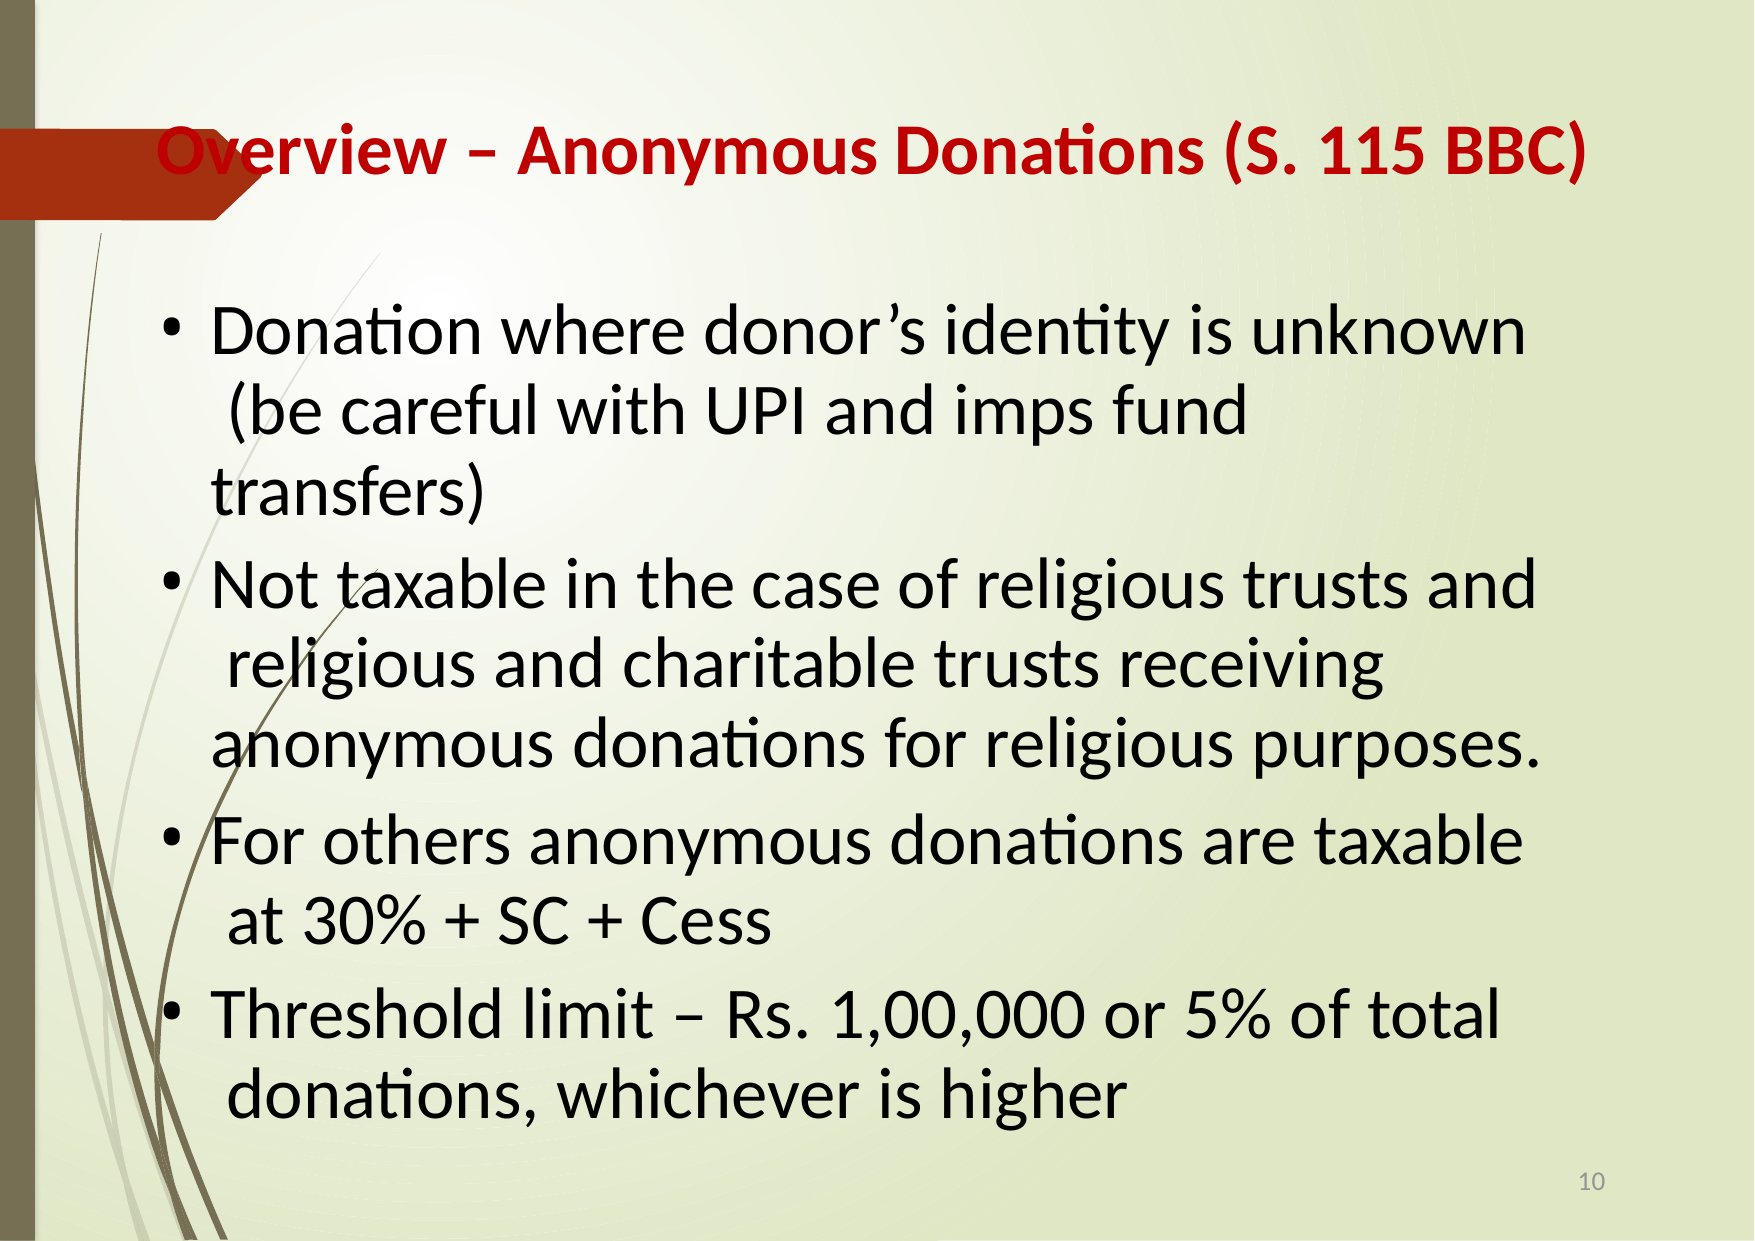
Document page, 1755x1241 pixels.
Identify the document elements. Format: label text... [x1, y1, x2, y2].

text_box Overview – Anonymous Donations (S. 115 BBC) Donation where donor’s identity is unknown (be careful with UPI and imps fund transfers) Not taxable in the case of religious trusts and religious and charitable trusts receiving anonymous donations for religious purposes. For others anonymous donations are taxable at 30% + SC + Cess Threshold limit – Rs. 1,00,000 or 5% of total donations, whichever is higher [154, 99, 1592, 1134]
text_box 10 [1575, 1167, 1608, 1196]
